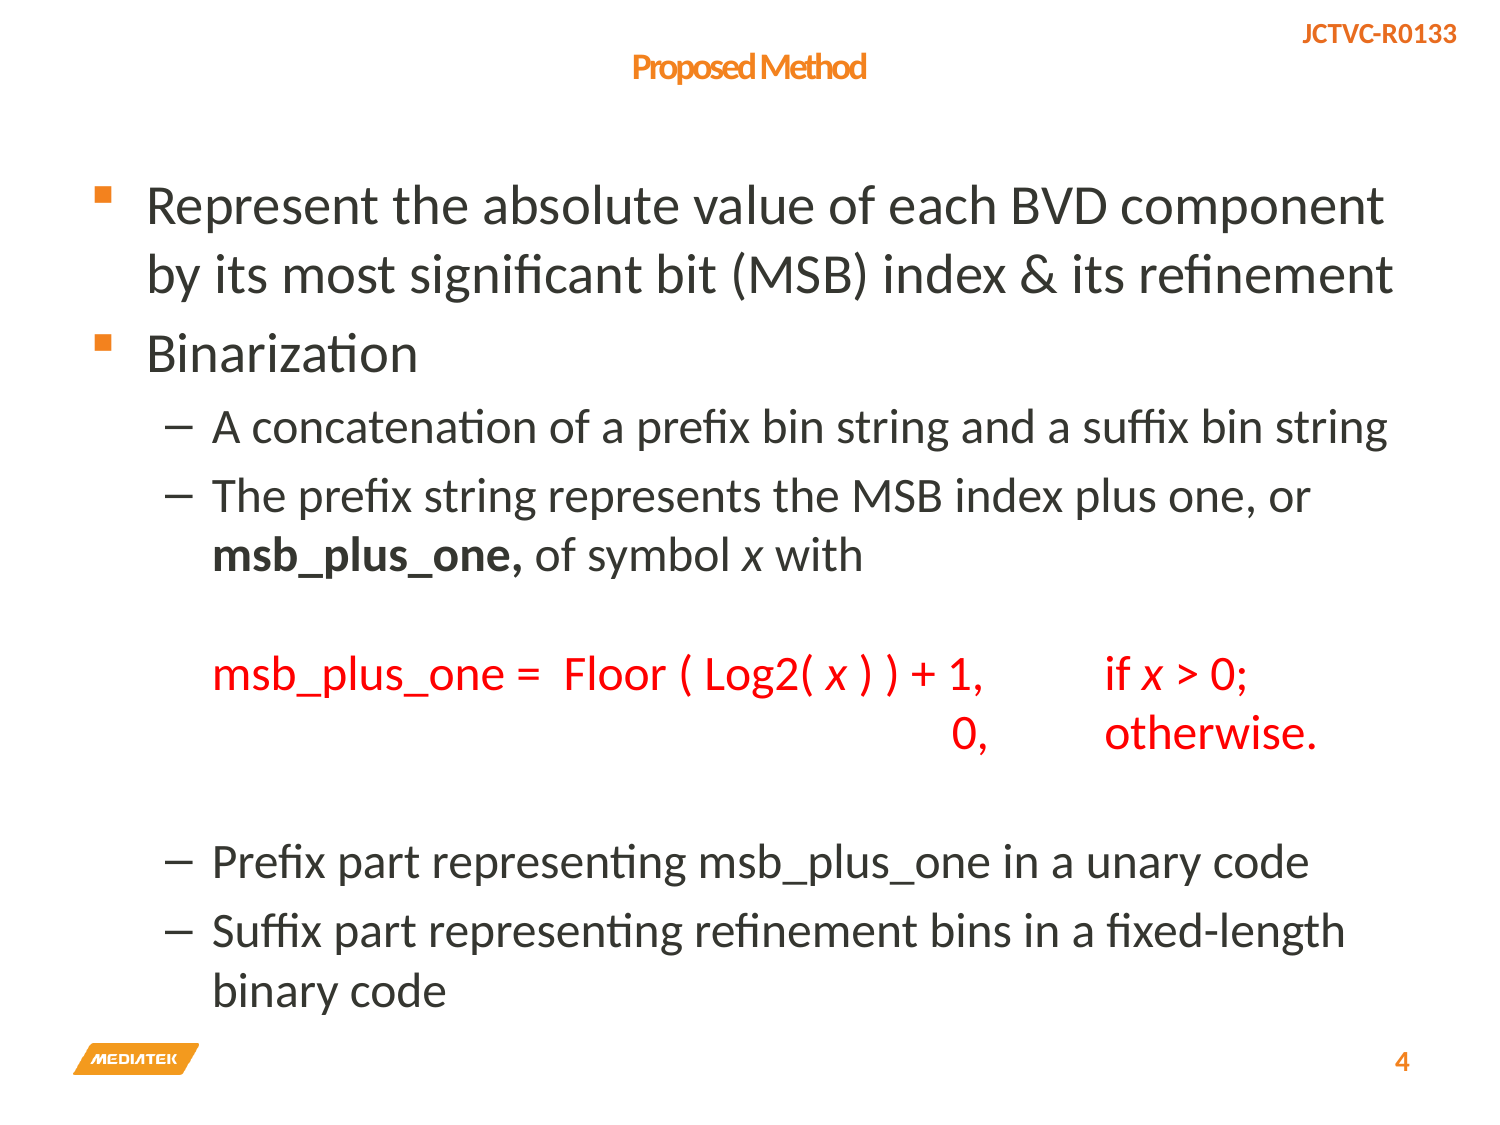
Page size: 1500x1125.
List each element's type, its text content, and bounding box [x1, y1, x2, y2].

list Represent the absolute value of each BVD component by its most significant bit (MSB) index & its refinement Binarization A concatenation of a prefix bin string and a suffix bin string The prefix string represents the MSB index plus one, or msb_plus_one, of symbol x with msb_plus_one = Floor ( Log2( x ) ) + 1, if x > 0; 0, otherwise. Prefix part representing msb_plus_one in a unary code Suffix part representing refinement bins in a fixed-length binary code [75, 160, 1425, 1035]
picture [73, 1043, 199, 1075]
title Proposed Method [75, 42, 1425, 140]
slide_number 4 [1251, 1029, 1425, 1090]
